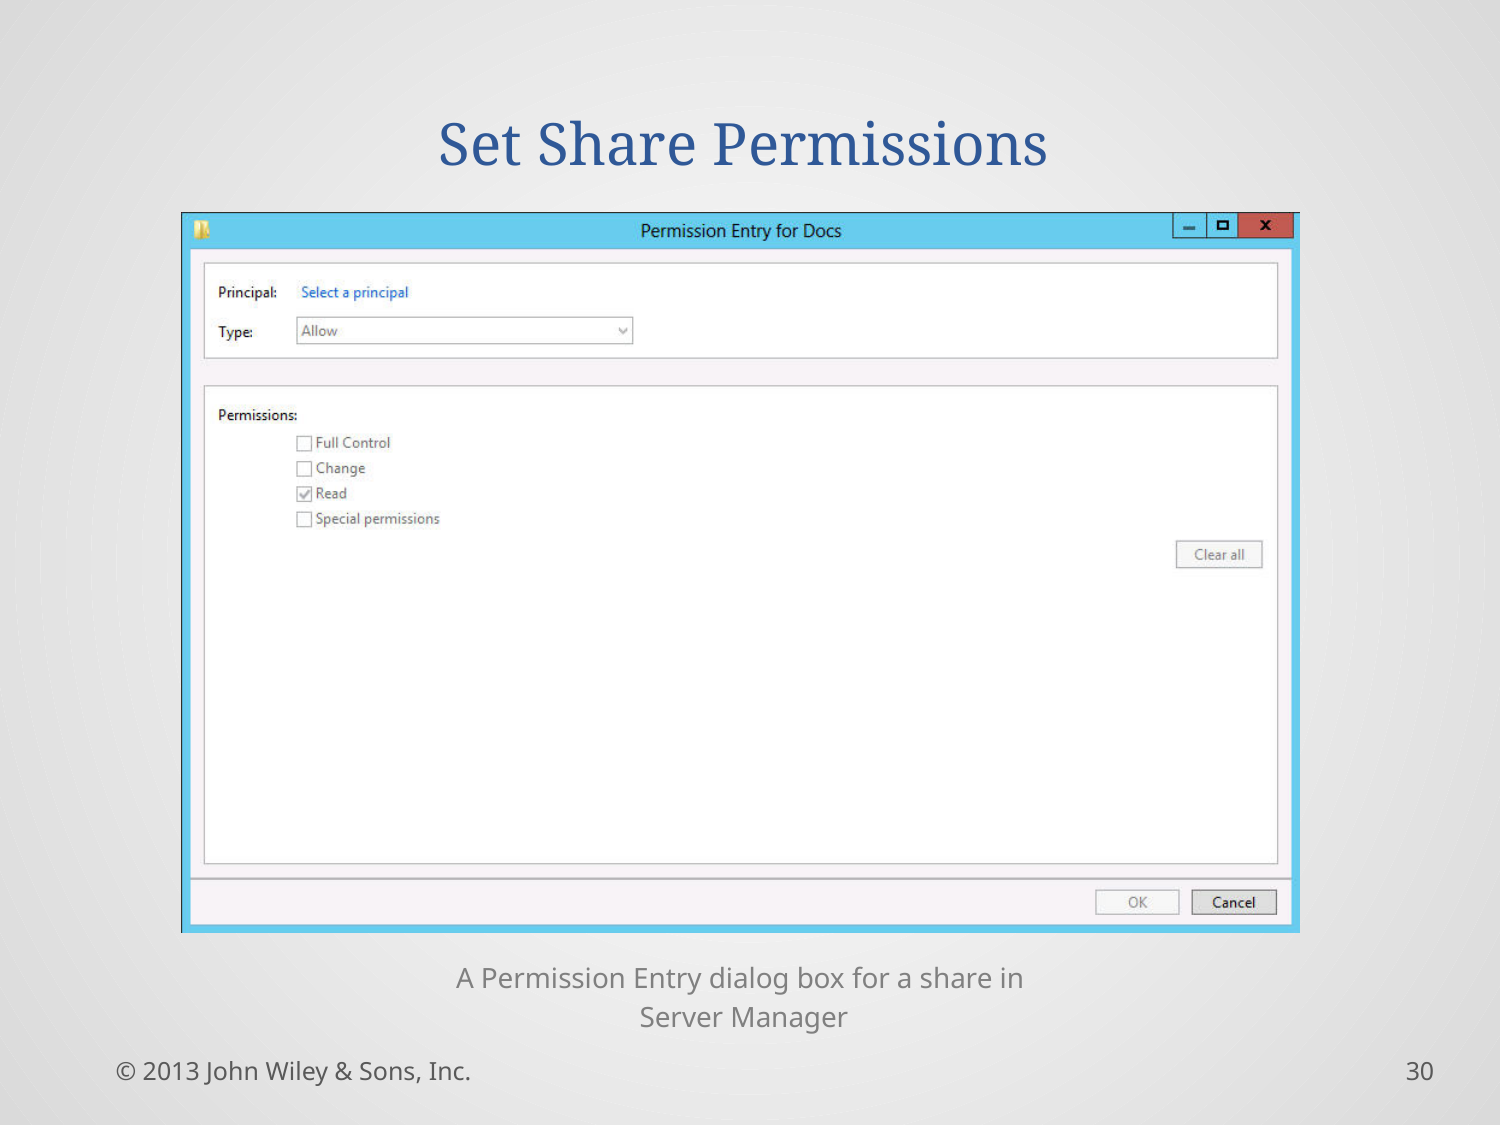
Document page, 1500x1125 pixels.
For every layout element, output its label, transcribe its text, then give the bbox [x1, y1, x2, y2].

slide_number 30 [1401, 1042, 1494, 1103]
title Set Share Permissions [275, 37, 1213, 185]
list A Permission Entry dialog box for a share in Server Manager [275, 996, 1213, 1041]
footer © 2013 John Wiley & Sons, Inc. [108, 1042, 576, 1103]
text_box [181, 212, 1301, 988]
